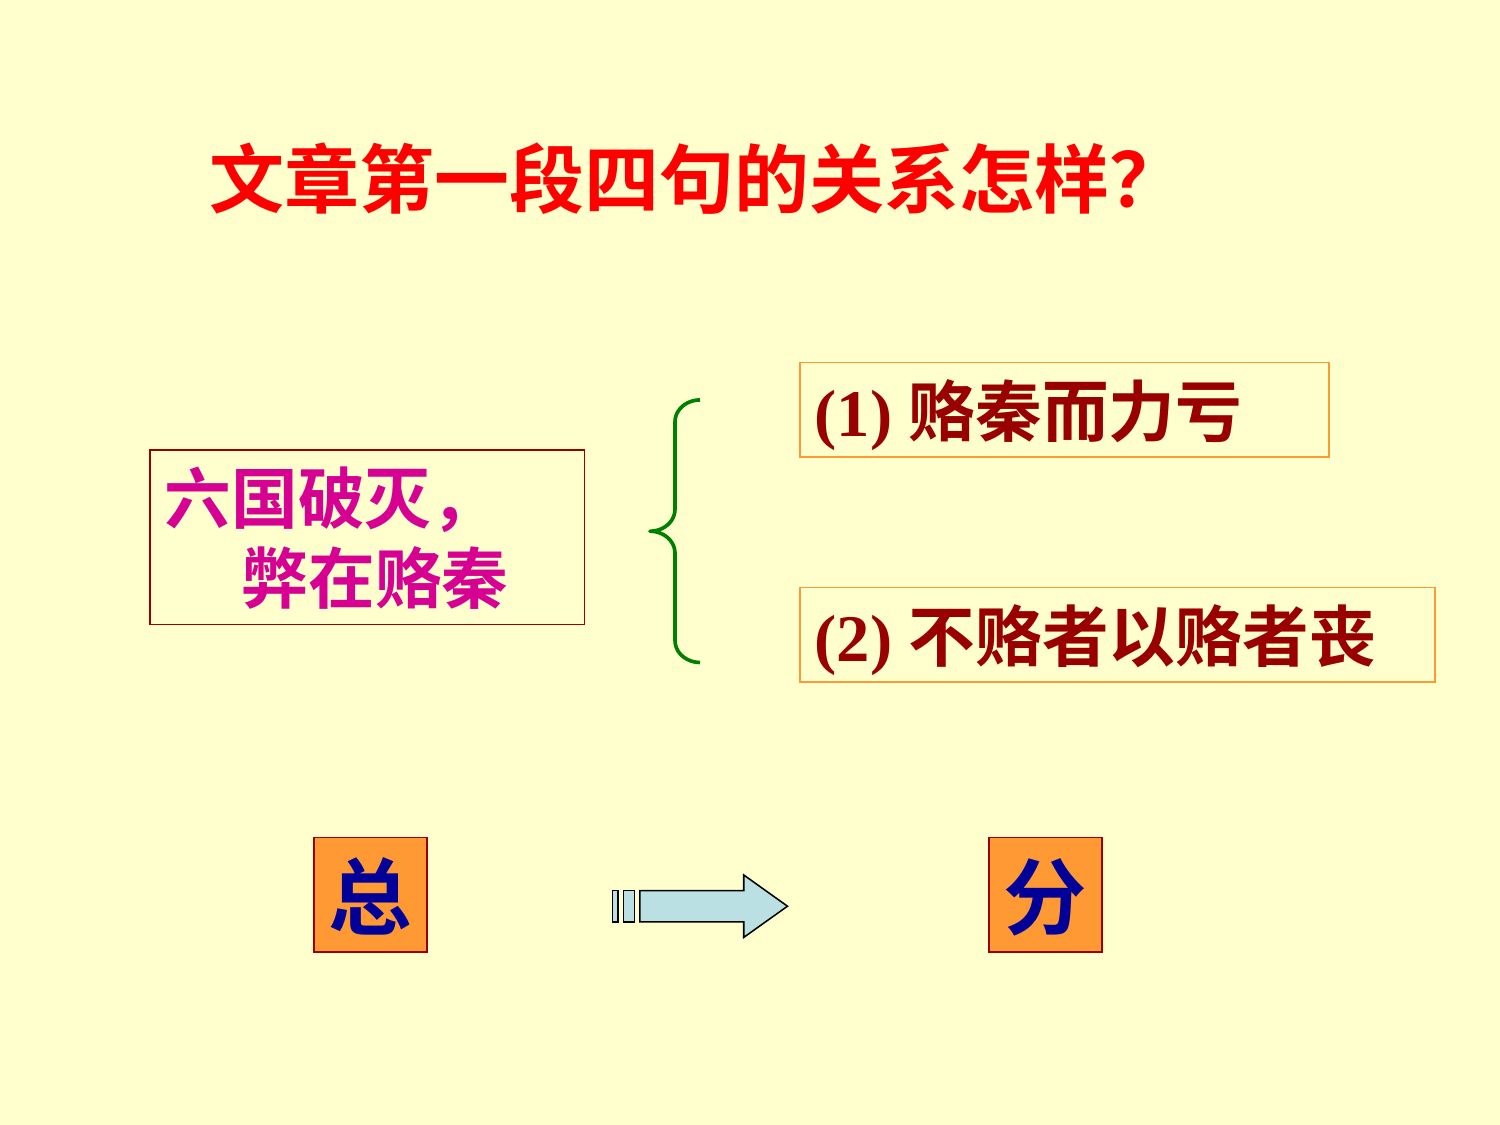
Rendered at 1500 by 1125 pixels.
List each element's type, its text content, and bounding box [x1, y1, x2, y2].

text_box [639, 874, 788, 938]
text_box [623, 890, 635, 922]
text_box [650, 399, 701, 663]
text_box (1)赂秦而力亏 [799, 362, 1329, 458]
text_box 文章第一段四句的关系怎样？ [194, 124, 1258, 230]
text_box 分 [988, 837, 1102, 953]
text_box [612, 890, 618, 922]
text_box 六国破灭， 弊在赂秦 [149, 449, 585, 625]
text_box 总 [313, 837, 427, 953]
text_box (2)不赂者以赂者丧 [800, 587, 1436, 683]
